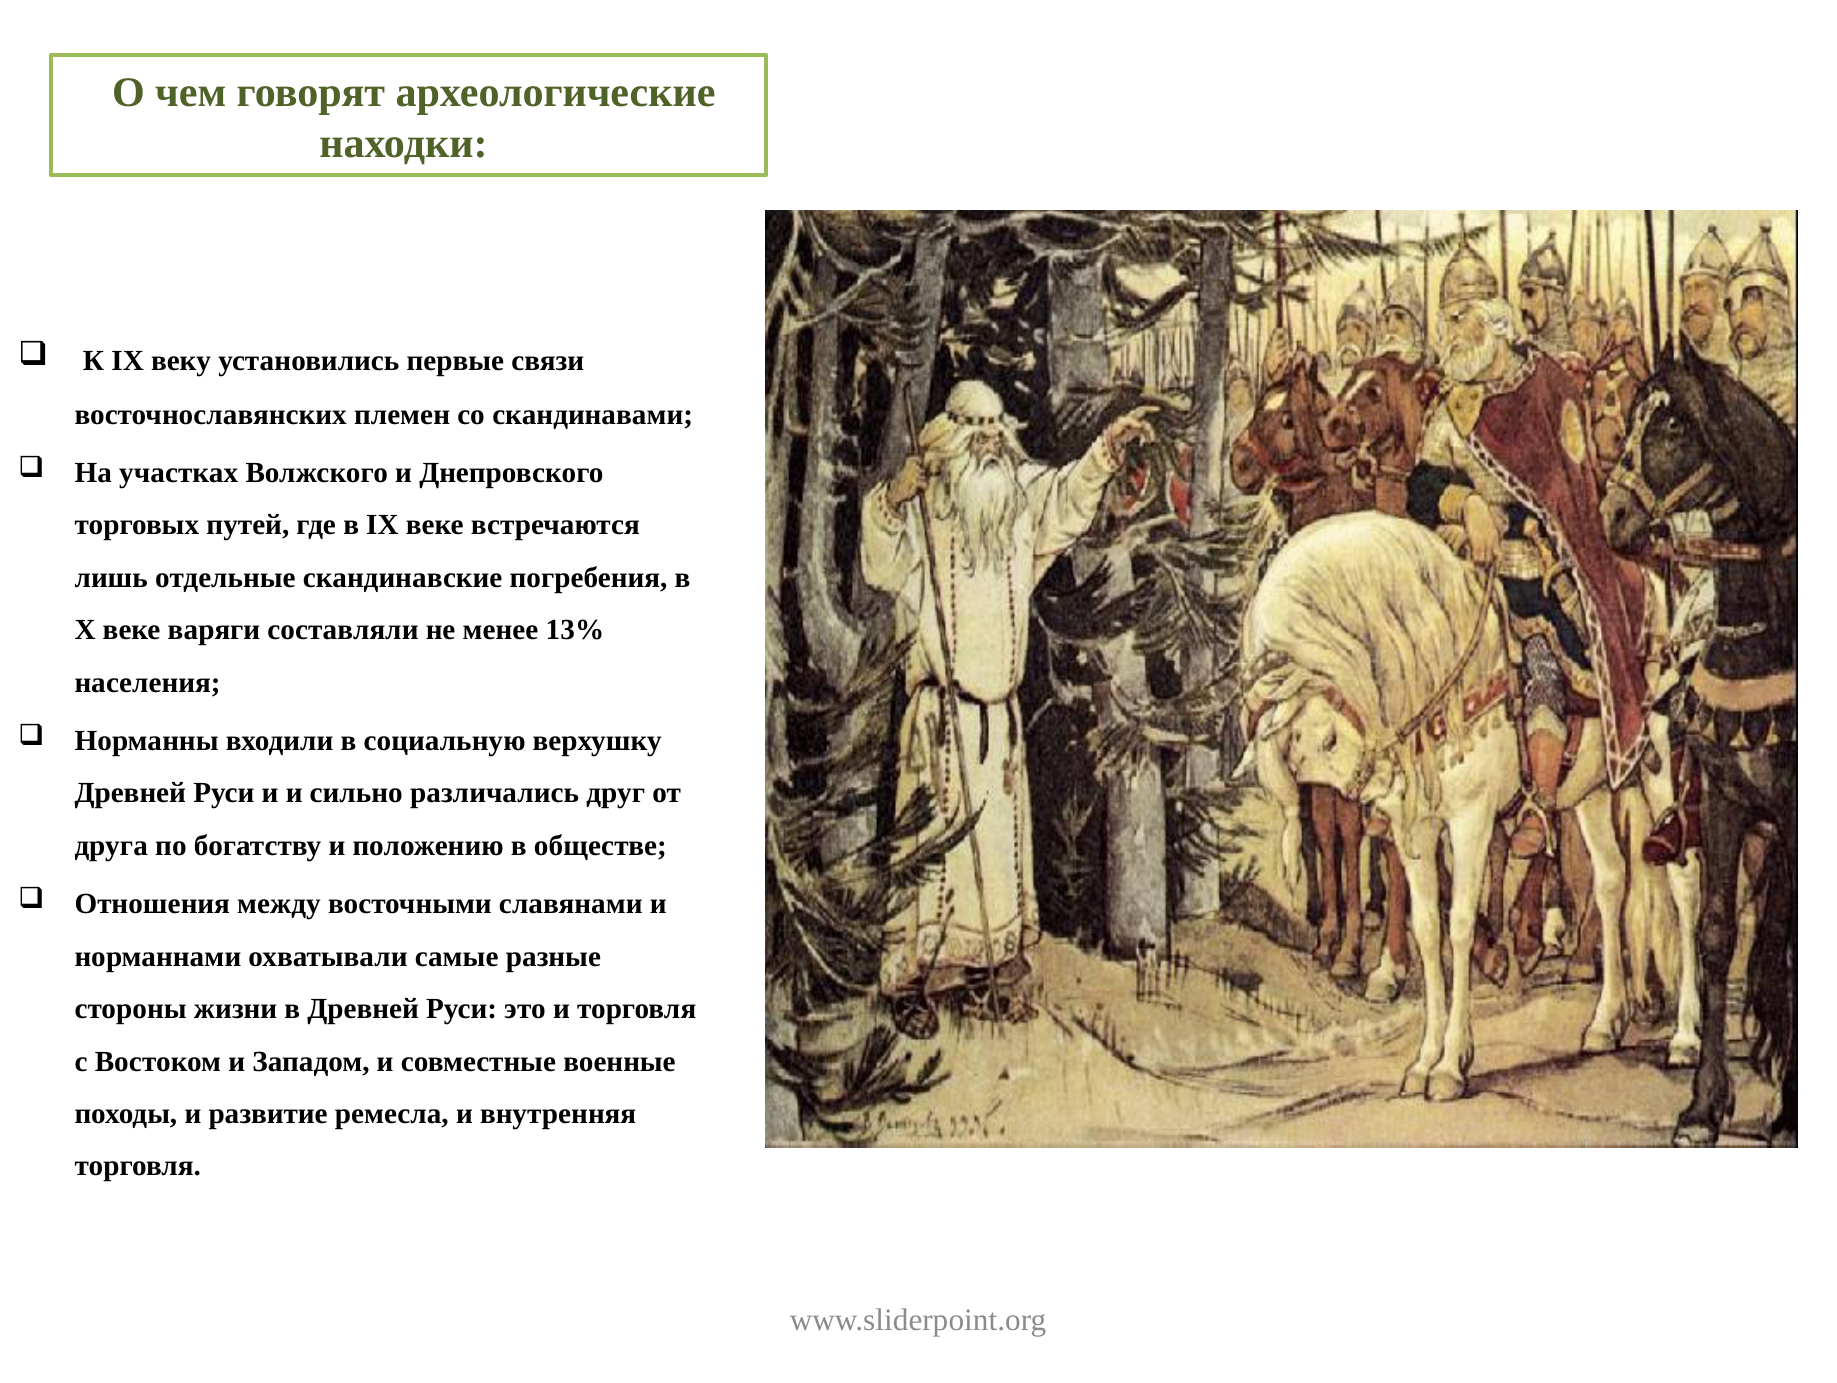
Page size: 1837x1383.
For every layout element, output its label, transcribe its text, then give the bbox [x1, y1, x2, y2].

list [765, 210, 1798, 1149]
title О чем говорят археологические находки: [49, 53, 768, 177]
list К IX веку установились первые связи восточнославянских племен со скандинавами; На участках Волжского и Днепровского торговых путей, где в IX веке встречаются лишь отдельные скандинавские погребения, в X веке варяги составляли не менее 13% населения; Норманны входили в социальную верхушку Древней Руси и и сильно различались друг от друга по богатству и положению в обществе; Отношения между восточными славянами и норманнами охватывали самые разные стороны жизни в Древней Руси: это и торговля с Востоком и Западом, и совместные военные походы, и развитие ремесла, и внутренняя торговля. [0, 175, 731, 1324]
footer www.sliderpoint.org [627, 1280, 1210, 1355]
